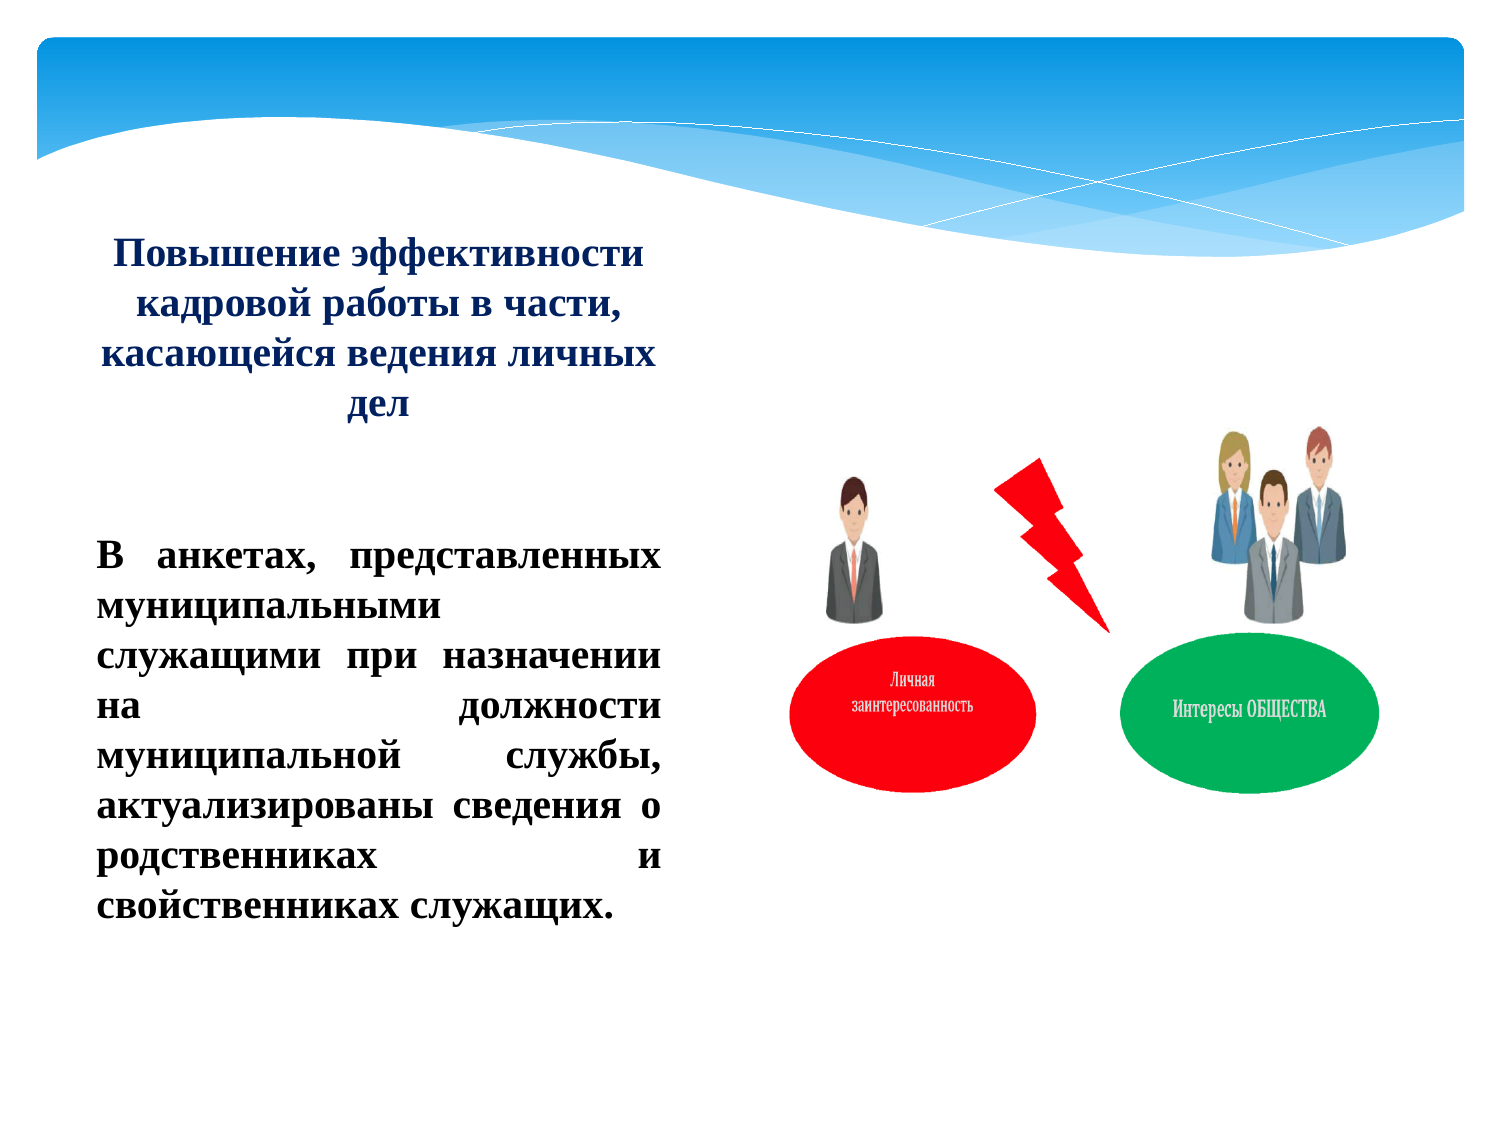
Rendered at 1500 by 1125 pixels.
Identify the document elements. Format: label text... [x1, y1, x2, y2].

list В анкетах, представленных муниципальными служащими при назначении на должности муниципальной службы, актуализированы сведения о родственниках и свойственниках служащих. [81, 456, 677, 953]
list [782, 421, 1384, 804]
title Повышение эффективности кадровой работы в части, касающейся ведения личных дел [81, 99, 677, 433]
